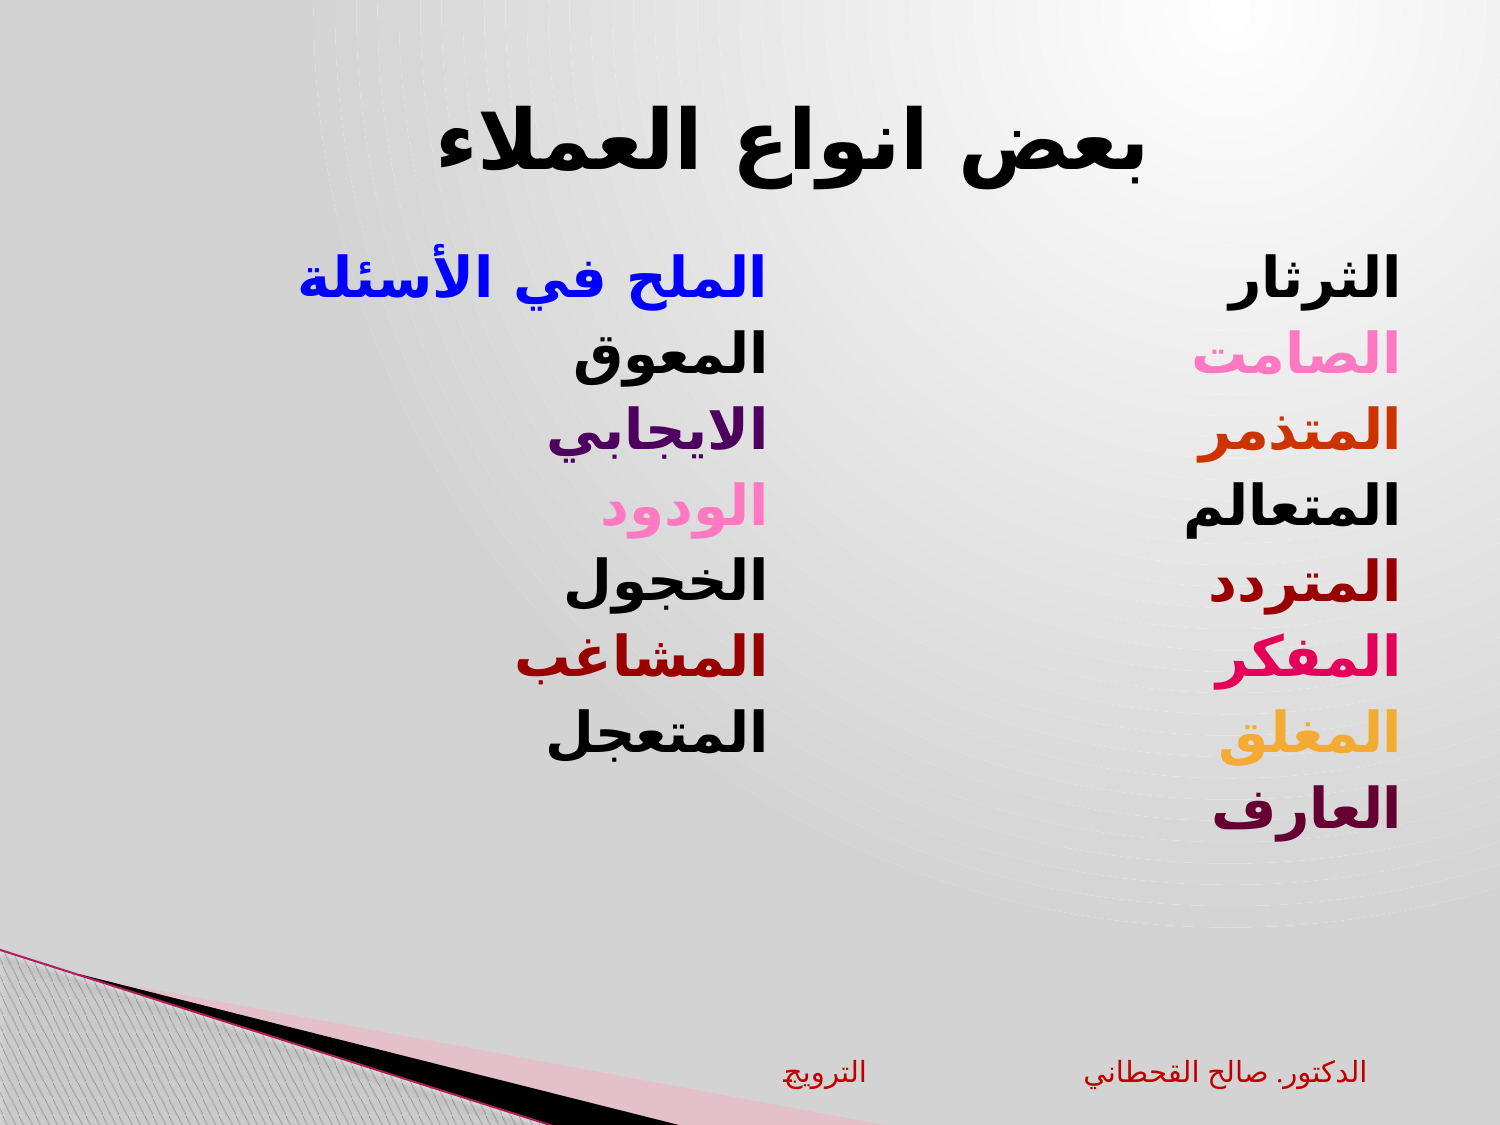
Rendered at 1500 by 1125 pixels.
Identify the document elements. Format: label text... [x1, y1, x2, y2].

list الثرثار الصامت المتذمر المتعالم المتردد المفكر المغلق العارف [842, 234, 1417, 1030]
footer الترويج الدكتور. صالح القحطاني [585, 1041, 1383, 1125]
list الملح في الأسئلة المعوق الايجابي الودود الخجول المشاغب المتعجل [209, 233, 784, 1033]
title بعض انواع العملاء [360, 54, 1226, 218]
